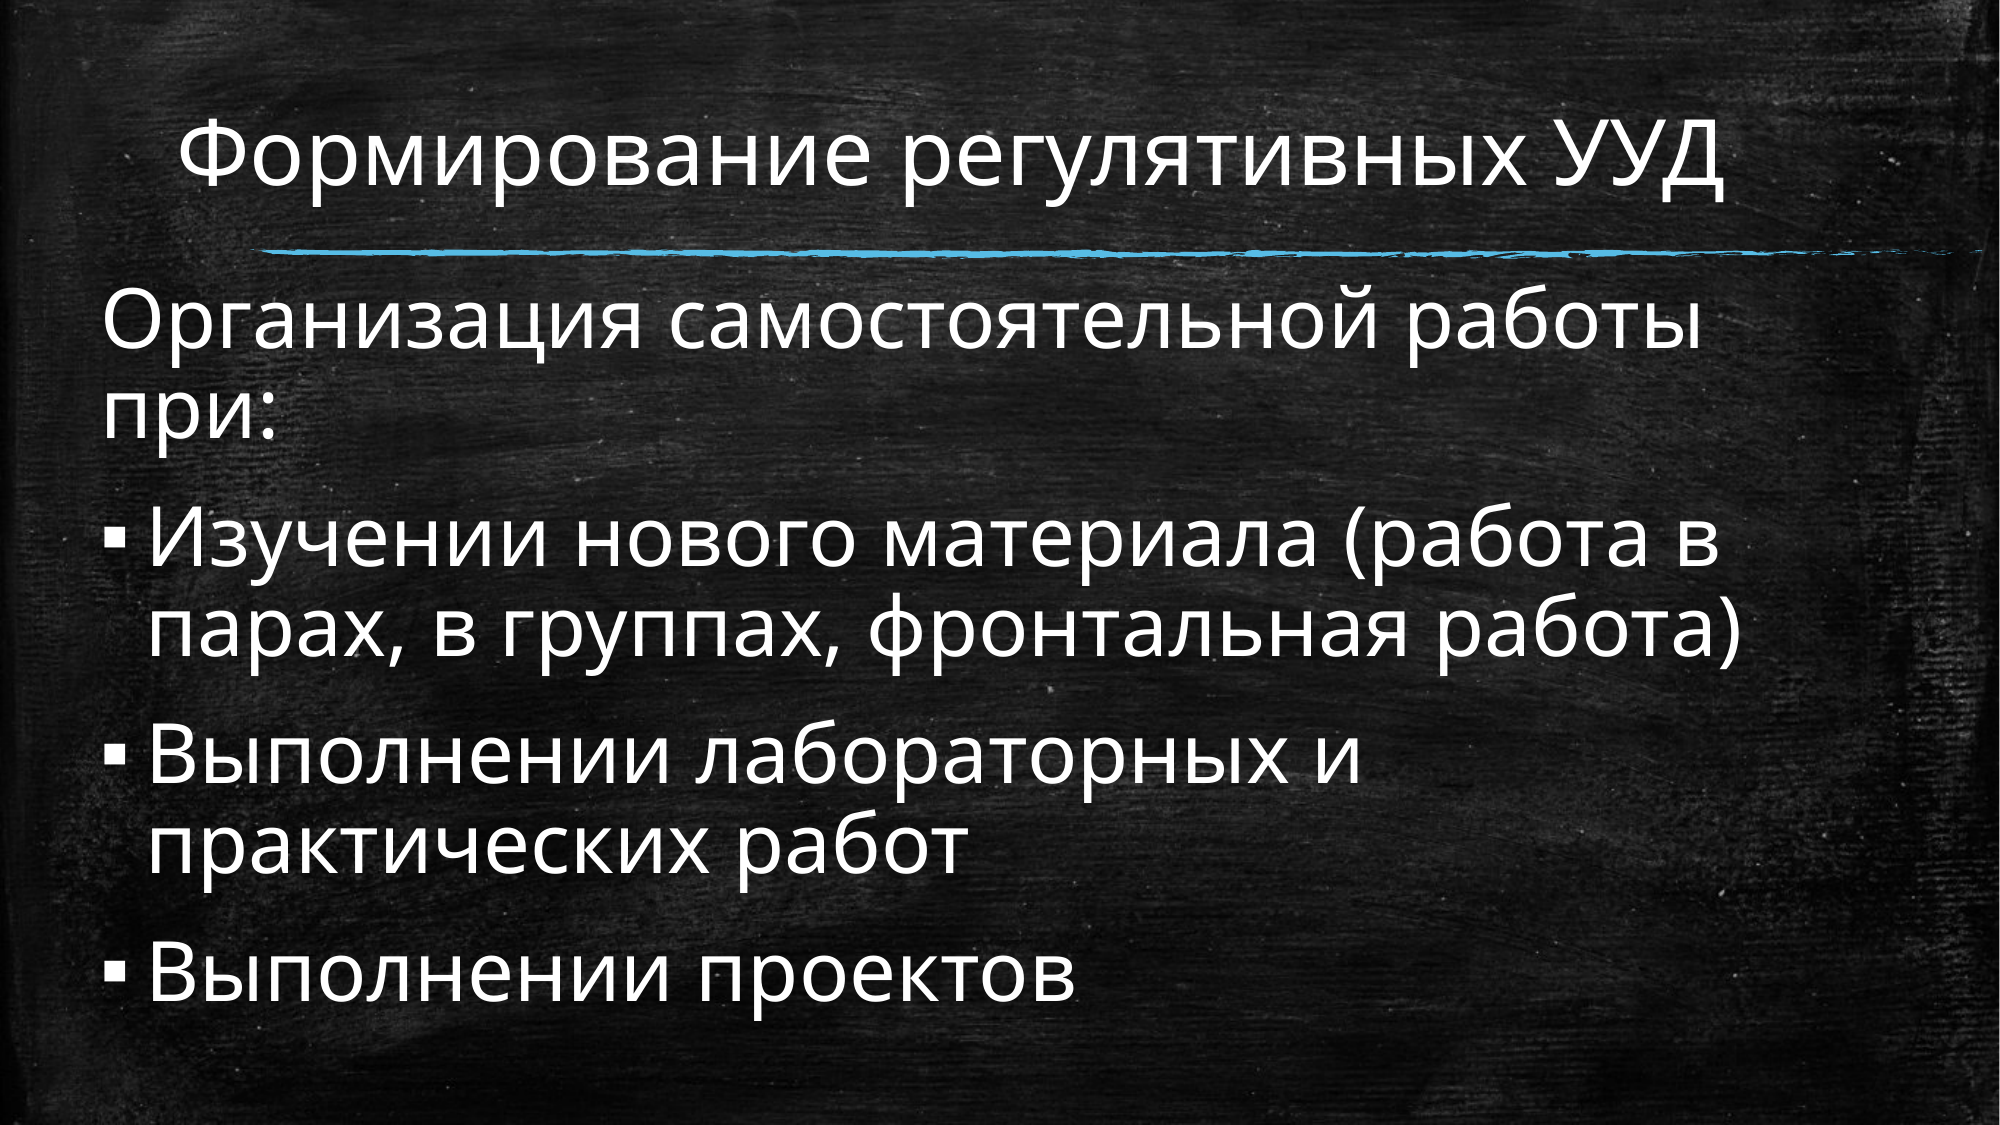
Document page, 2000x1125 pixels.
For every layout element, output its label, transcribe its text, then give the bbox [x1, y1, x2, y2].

list Организация самостоятельной работы при: Изучении нового материала (работа в парах, в группах, фронтальная работа) Выполнении лабораторных и практических работ Выполнении проектов [85, 269, 1856, 1094]
title Формирование регулятивных УУД [161, 45, 1750, 213]
